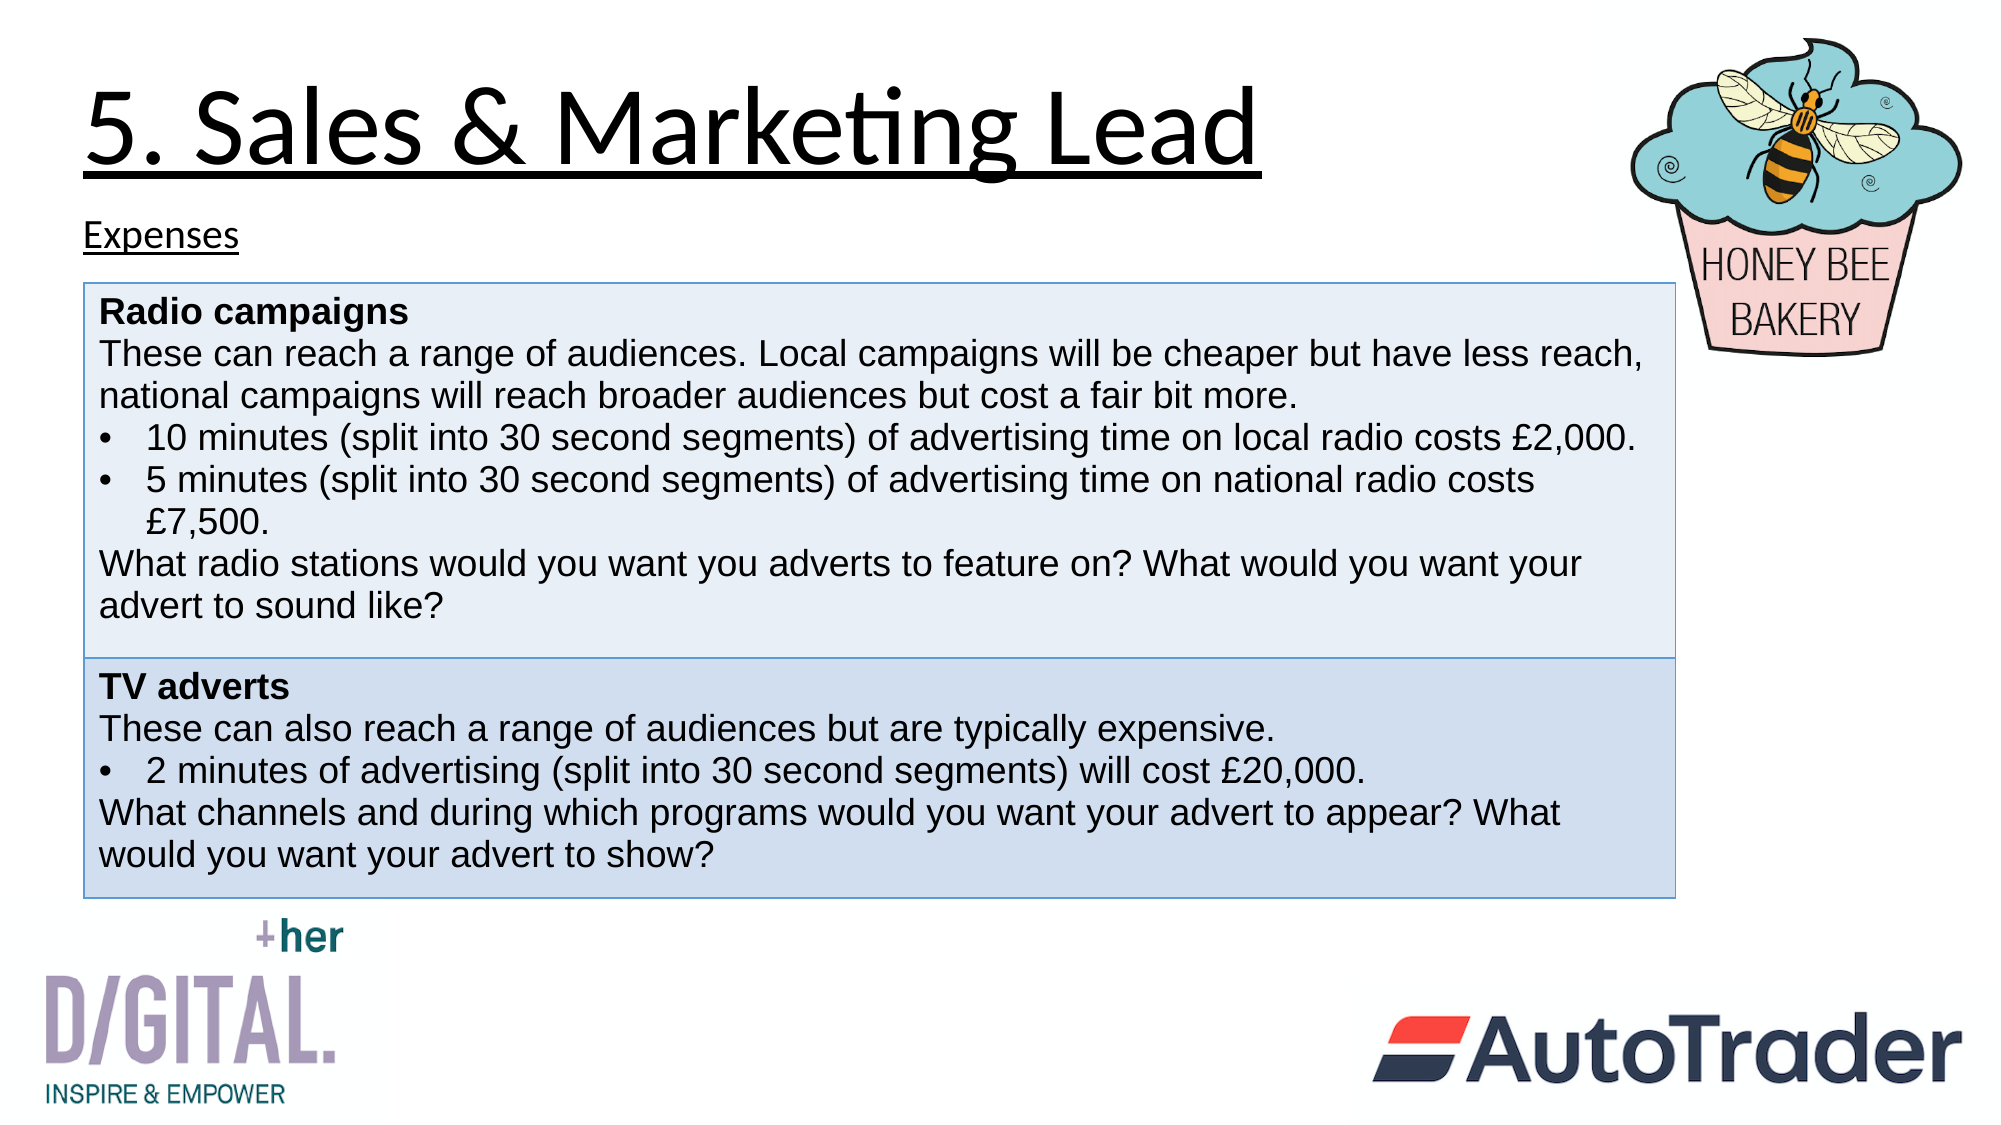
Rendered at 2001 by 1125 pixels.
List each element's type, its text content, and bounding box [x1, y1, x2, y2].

text_box 5. Sales & Marketing Lead [67, 44, 1586, 195]
table_header Radio campaigns These can reach a range of audiences. Local campaigns will be cheaper but have less reach, national campaigns will reach broader audiences but cost a fair bit more. 10 minutes (split into 30 second segments) of advertising time on local radio costs £2,000. 5 minutes (split into 30 second segments) of advertising time on national radio costs £7,500. What radio stations would you want you adverts to feature on? What would you want your advert to sound like? [85, 284, 1675, 657]
table_cell TV adverts These can also reach a range of audiences but are typically expensive. 2 minutes of advertising (split into 30 second segments) will cost £20,000. What channels and during which programs would you want your advert to appear? What would you want your advert to show? [85, 659, 1675, 897]
text_box Expenses [67, 199, 1586, 365]
picture [1347, 978, 2000, 1125]
picture [1591, 0, 2000, 401]
picture [0, 897, 387, 1125]
